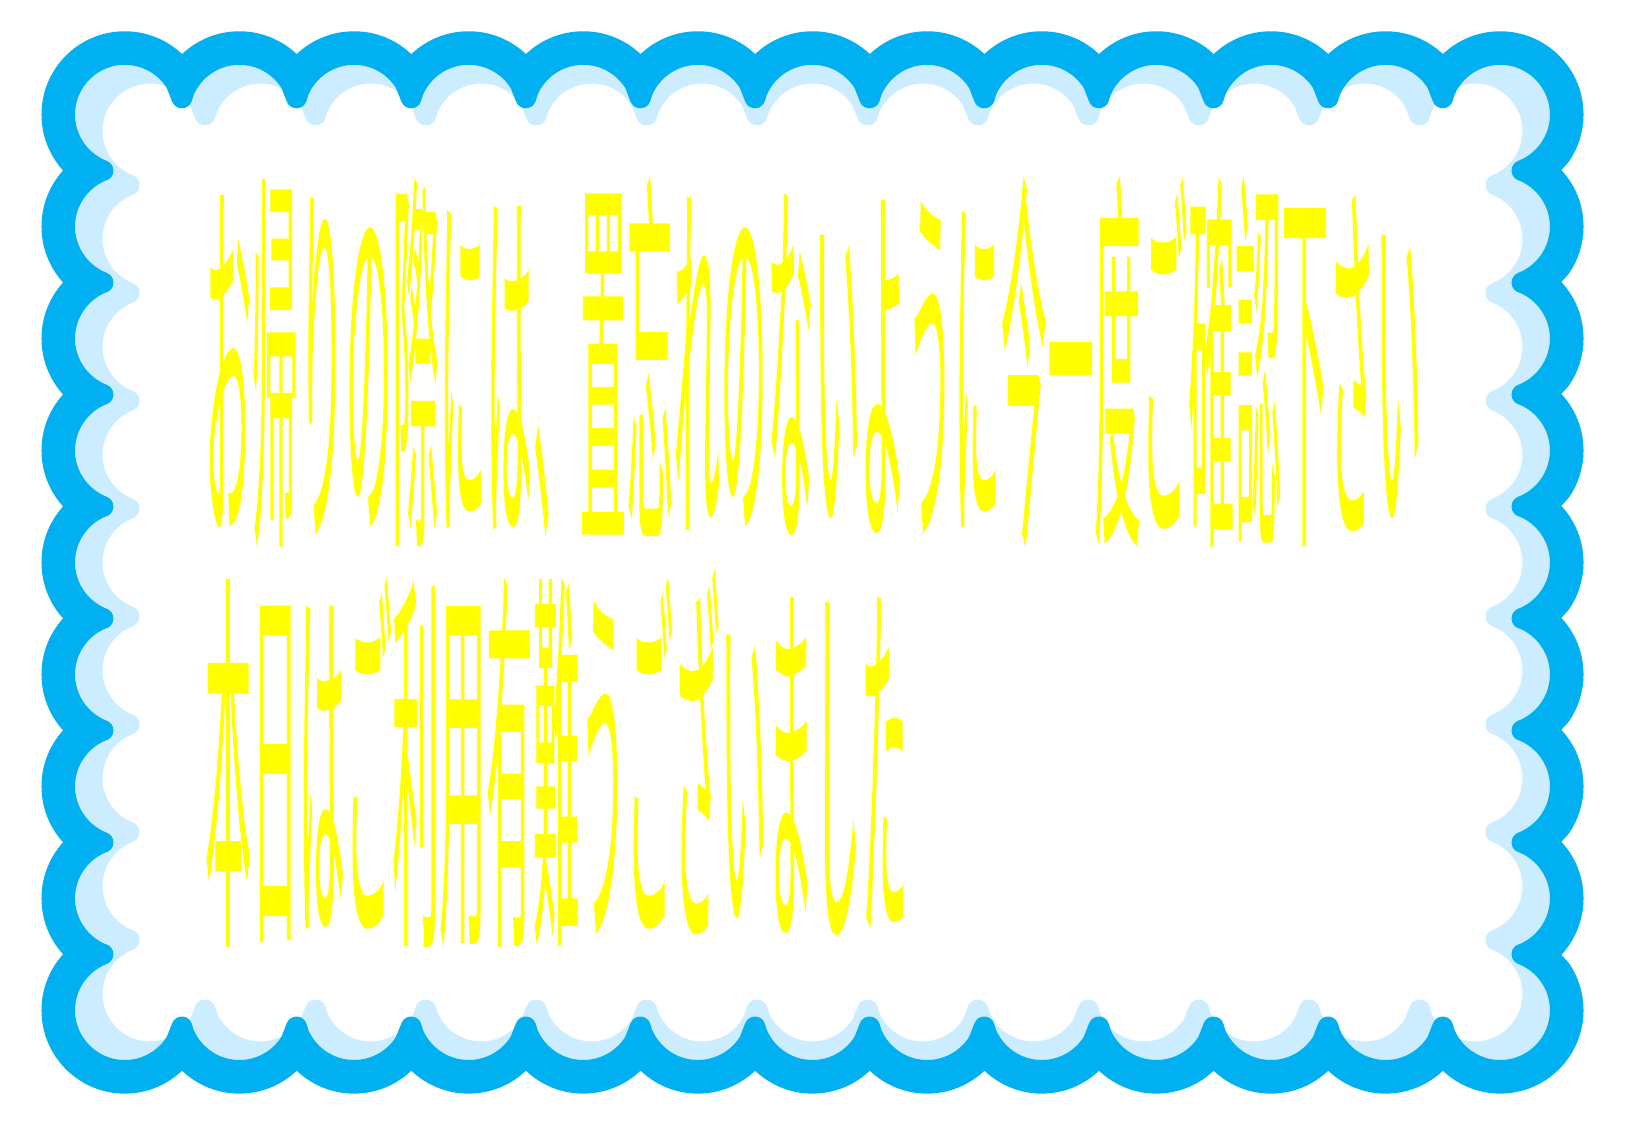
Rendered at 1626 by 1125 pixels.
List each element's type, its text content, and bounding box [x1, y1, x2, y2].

text_box [301, 58, 404, 118]
text_box [1103, 1007, 1210, 1067]
text_box [187, 1007, 286, 1066]
text_box [1221, 1007, 1323, 1067]
text_box [1456, 59, 1548, 1066]
text_box お帰りの際には、 置忘れのないように 今一度ご確認下さい 本日はご利用有難う ございました [534, 578, 578, 946]
text_box [187, 59, 286, 118]
text_box [49, 39, 1576, 1086]
text_box [301, 1007, 404, 1067]
text_box お帰りの際には、 置忘れのないように 今一度ご確認下さい 本日はご利用有難う ございました [395, 178, 438, 546]
text_box [414, 58, 520, 118]
text_box お帰りの際には、 置忘れのないように 今一度ご確認下さい 本日はご利用有難う ございました [680, 585, 714, 821]
text_box [1339, 59, 1437, 118]
text_box [527, 58, 1098, 118]
text_box [1221, 58, 1323, 118]
text_box [414, 1007, 520, 1067]
text_box [1103, 58, 1210, 118]
text_box [527, 1007, 1098, 1067]
text_box お帰りの際には、 置忘れのないように 今一度ご確認下さい 本日はご利用有難う ございました [1189, 177, 1233, 547]
text_box [77, 59, 169, 1066]
text_box [1339, 1007, 1437, 1066]
